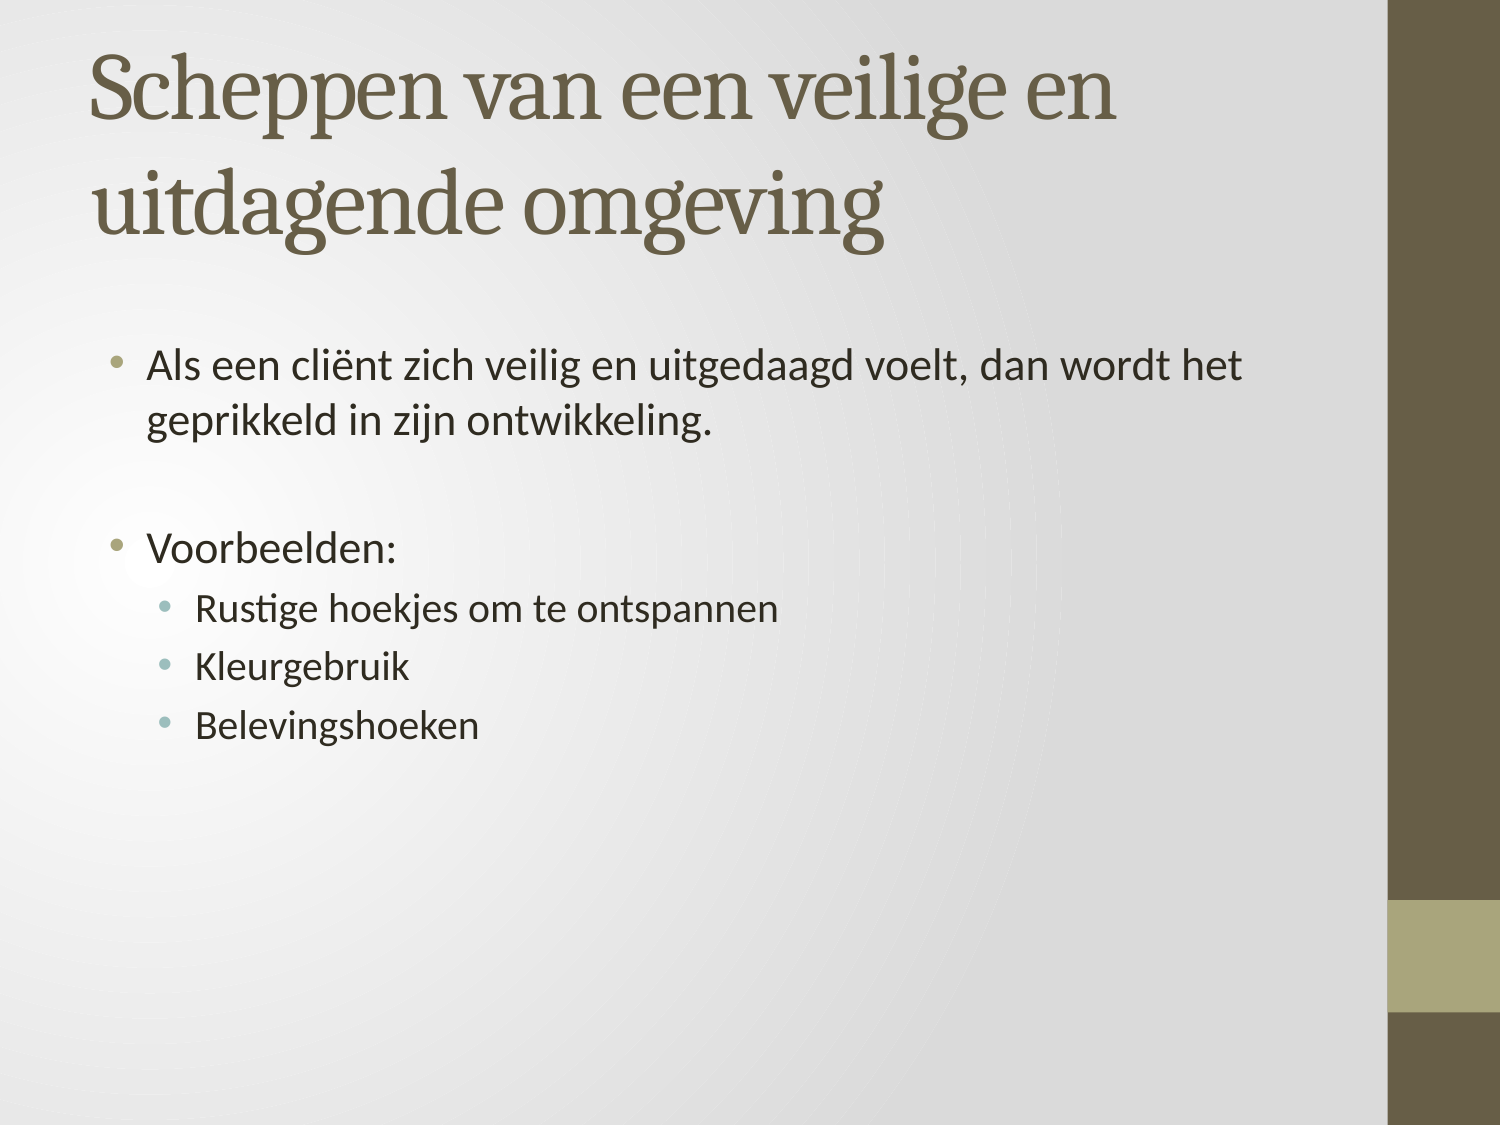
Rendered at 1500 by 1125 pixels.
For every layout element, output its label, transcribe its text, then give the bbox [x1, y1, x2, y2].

list Als een cliënt zich veilig en uitgedaagd voelt, dan wordt het geprikkeld in zijn ontwikkeling. Voorbeelden: Rustige hoekjes om te ontspannen Kleurgebruik Belevingshoeken [75, 262, 1325, 1050]
title Scheppen van een veilige en uitdagende omgeving [75, 45, 1325, 233]
